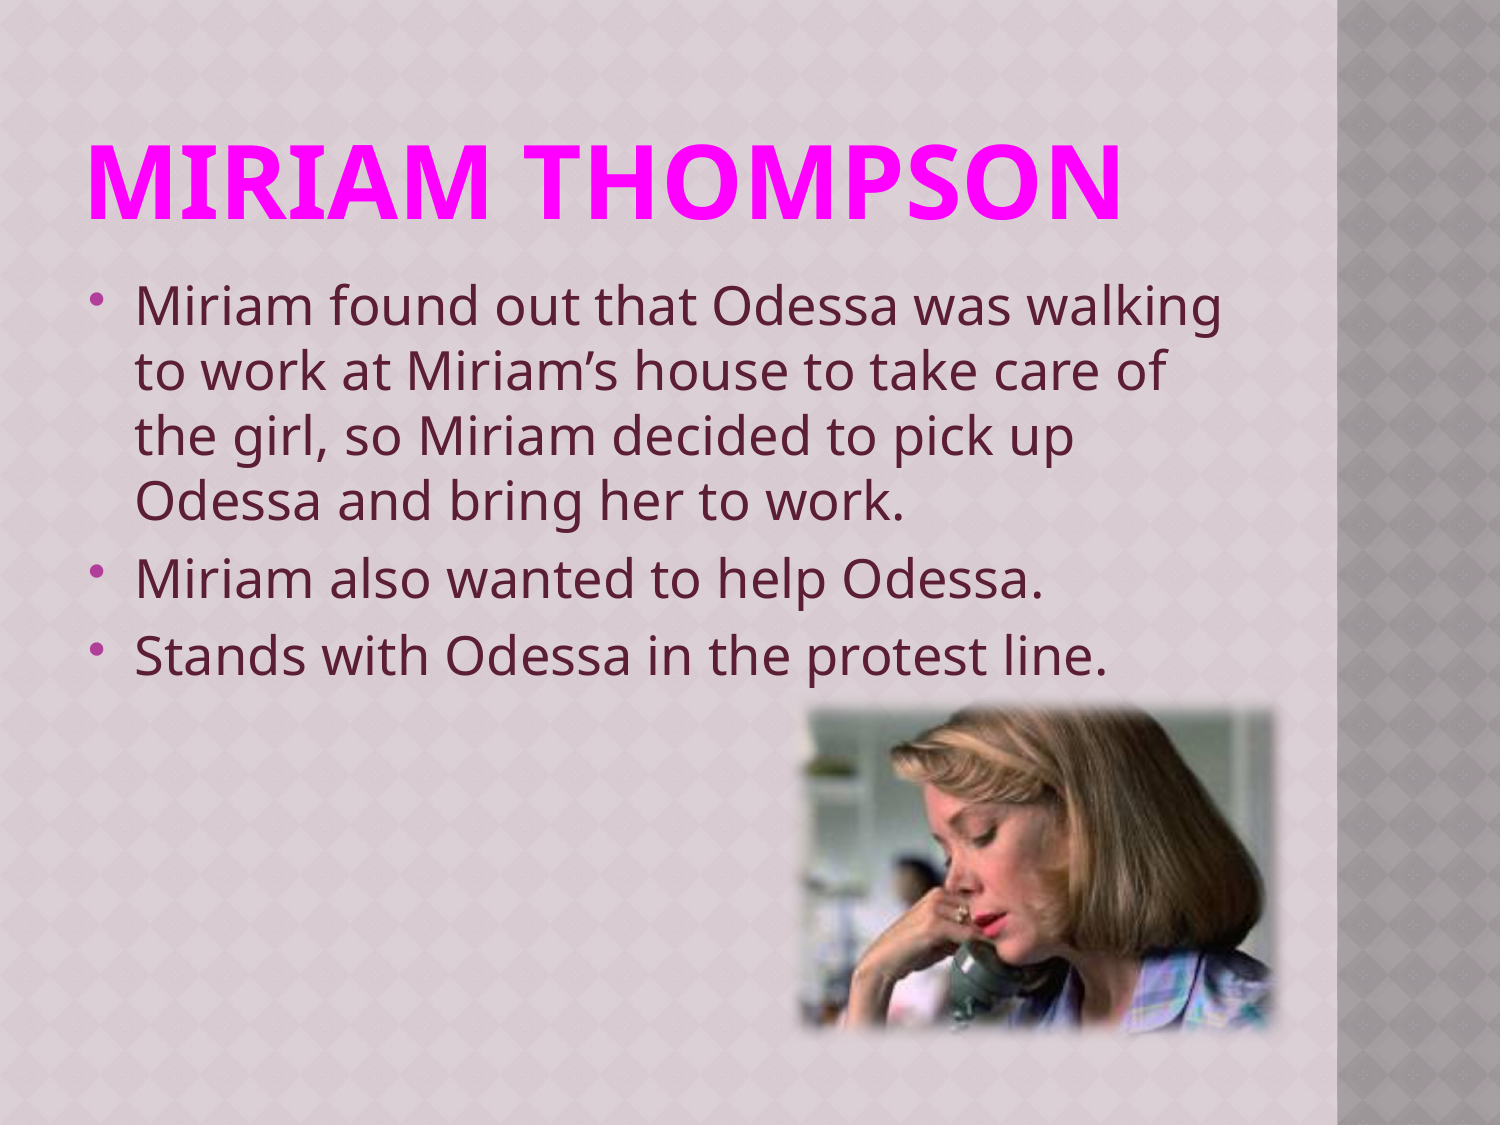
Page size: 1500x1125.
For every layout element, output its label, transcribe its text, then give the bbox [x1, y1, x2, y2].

picture [787, 691, 1288, 1045]
list Miriam found out that Odessa was walking to work at Miriam’s house to take care of the girl, so Miriam decided to pick up Odessa and bring her to work. Miriam also wanted to help Odessa. Stands with Odessa in the protest line. [74, 263, 1263, 1060]
title Miriam Thompson [75, 52, 1263, 240]
